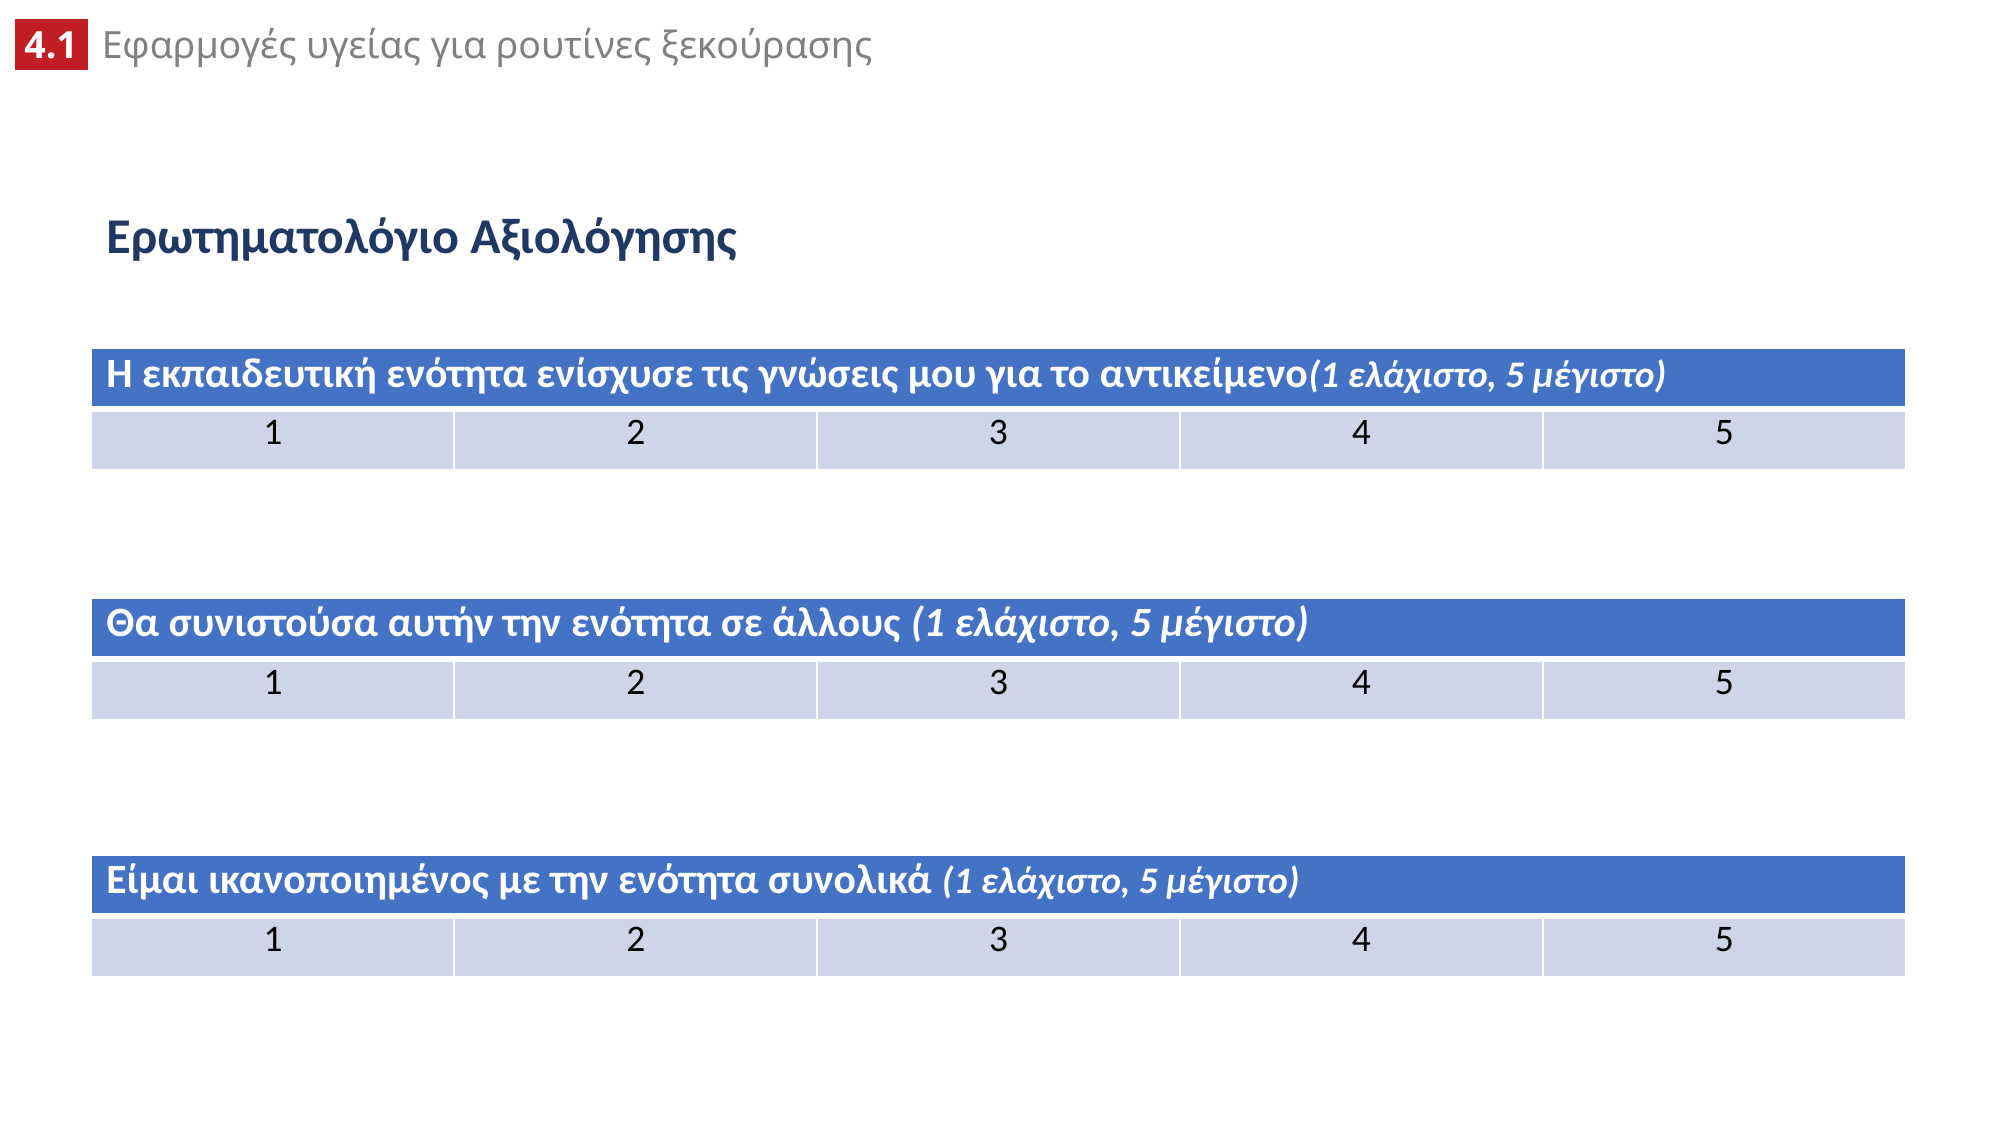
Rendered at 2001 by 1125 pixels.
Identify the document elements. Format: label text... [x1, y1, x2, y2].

table_cell 5 [1544, 412, 1905, 469]
table_cell 1 [92, 662, 453, 719]
table_cell 1 [92, 412, 453, 469]
table_cell 3 [818, 412, 1179, 469]
table_cell 3 [818, 919, 1179, 976]
table_cell 1 [92, 919, 453, 976]
table_cell 2 [455, 412, 816, 469]
table_cell 5 [1544, 919, 1905, 976]
table_cell 4 [1181, 662, 1542, 719]
table_cell 2 [455, 919, 816, 976]
table_header Είμαι ικανοποιημένος με την ενότητα συνολικά (1 ελάχιστο, 5 μέγιστο) [92, 856, 1905, 913]
table_cell 2 [455, 662, 816, 719]
title Ερωτηματολόγιο Αξιολόγησης [91, 177, 1906, 297]
table_cell 5 [1544, 662, 1905, 719]
table_cell 3 [818, 662, 1179, 719]
table_header Θα συνιστούσα αυτήν την ενότητα σε άλλους (1 ελάχιστο, 5 μέγιστο) [92, 599, 1905, 656]
table_cell 4 [1181, 412, 1542, 469]
table_header Η εκπαιδευτική ενότητα ενίσχυσε τις γνώσεις μου για το αντικείμενο(1 ελάχιστο, 5 μέγιστο) [92, 349, 1905, 406]
table_cell 4 [1181, 919, 1542, 976]
